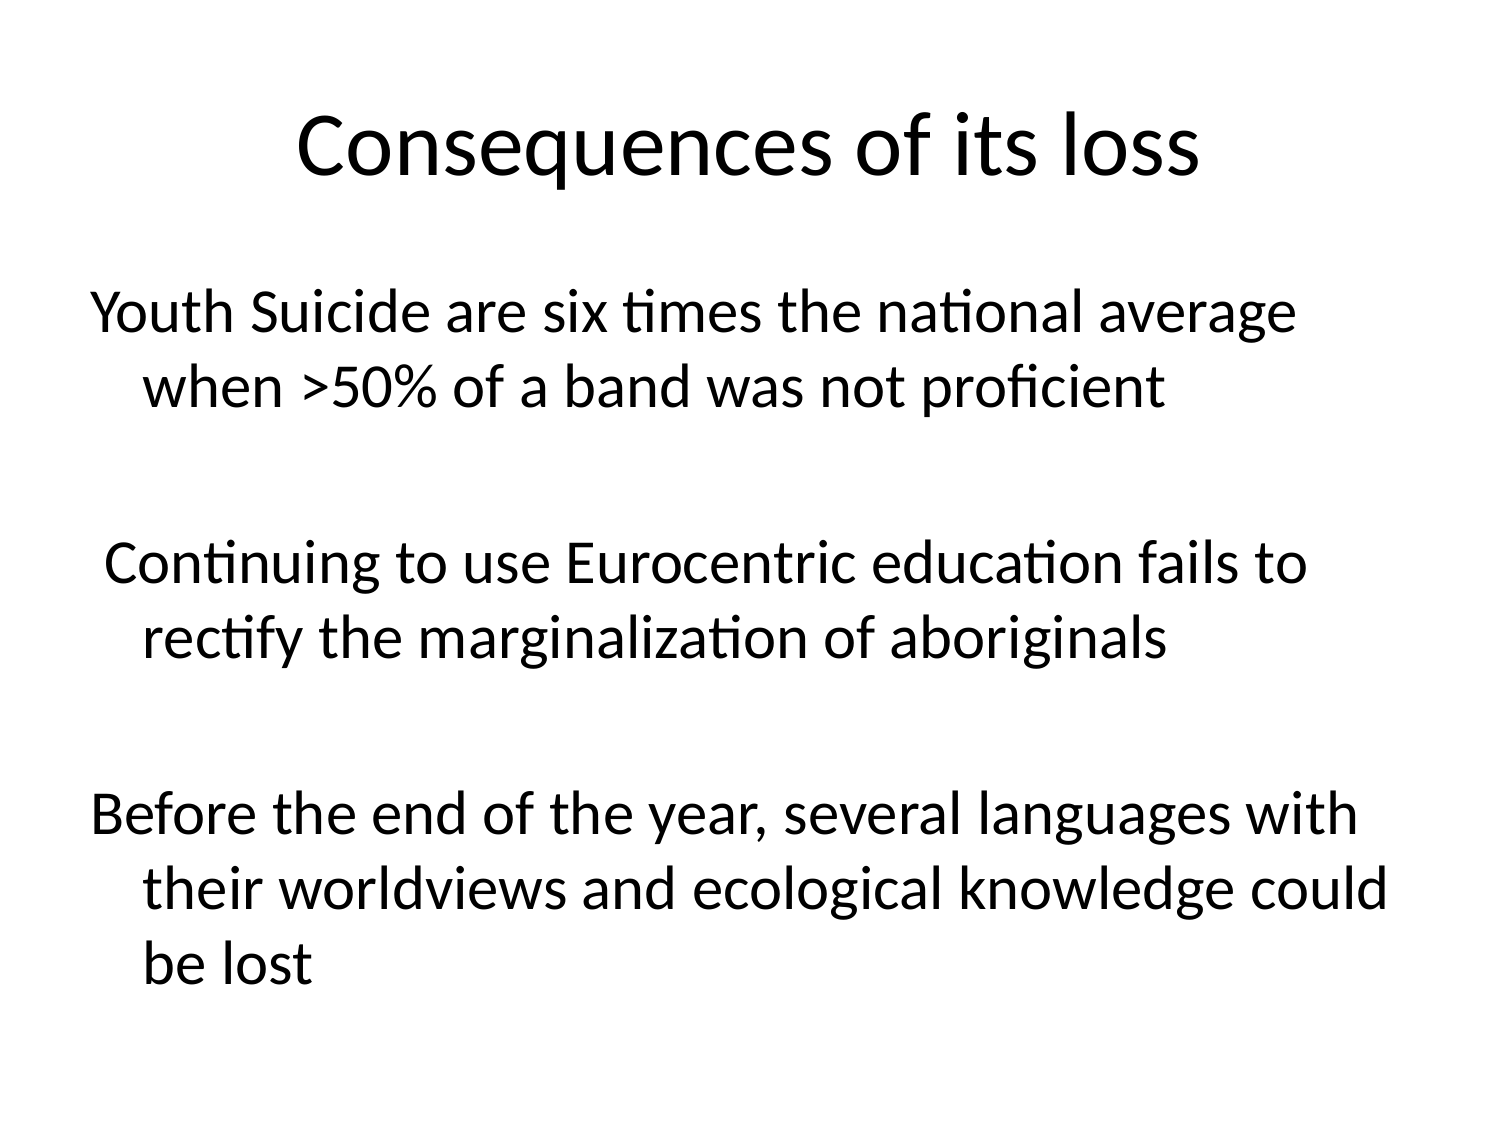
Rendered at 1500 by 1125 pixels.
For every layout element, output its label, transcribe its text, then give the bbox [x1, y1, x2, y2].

list Youth Suicide are six times the national average when >50% of a band was not proficient Continuing to use Eurocentric education fails to rectify the marginalization of aboriginals Before the end of the year, several languages with their worldviews and ecological knowledge could be lost [75, 262, 1425, 1005]
title Consequences of its loss [75, 45, 1425, 233]
